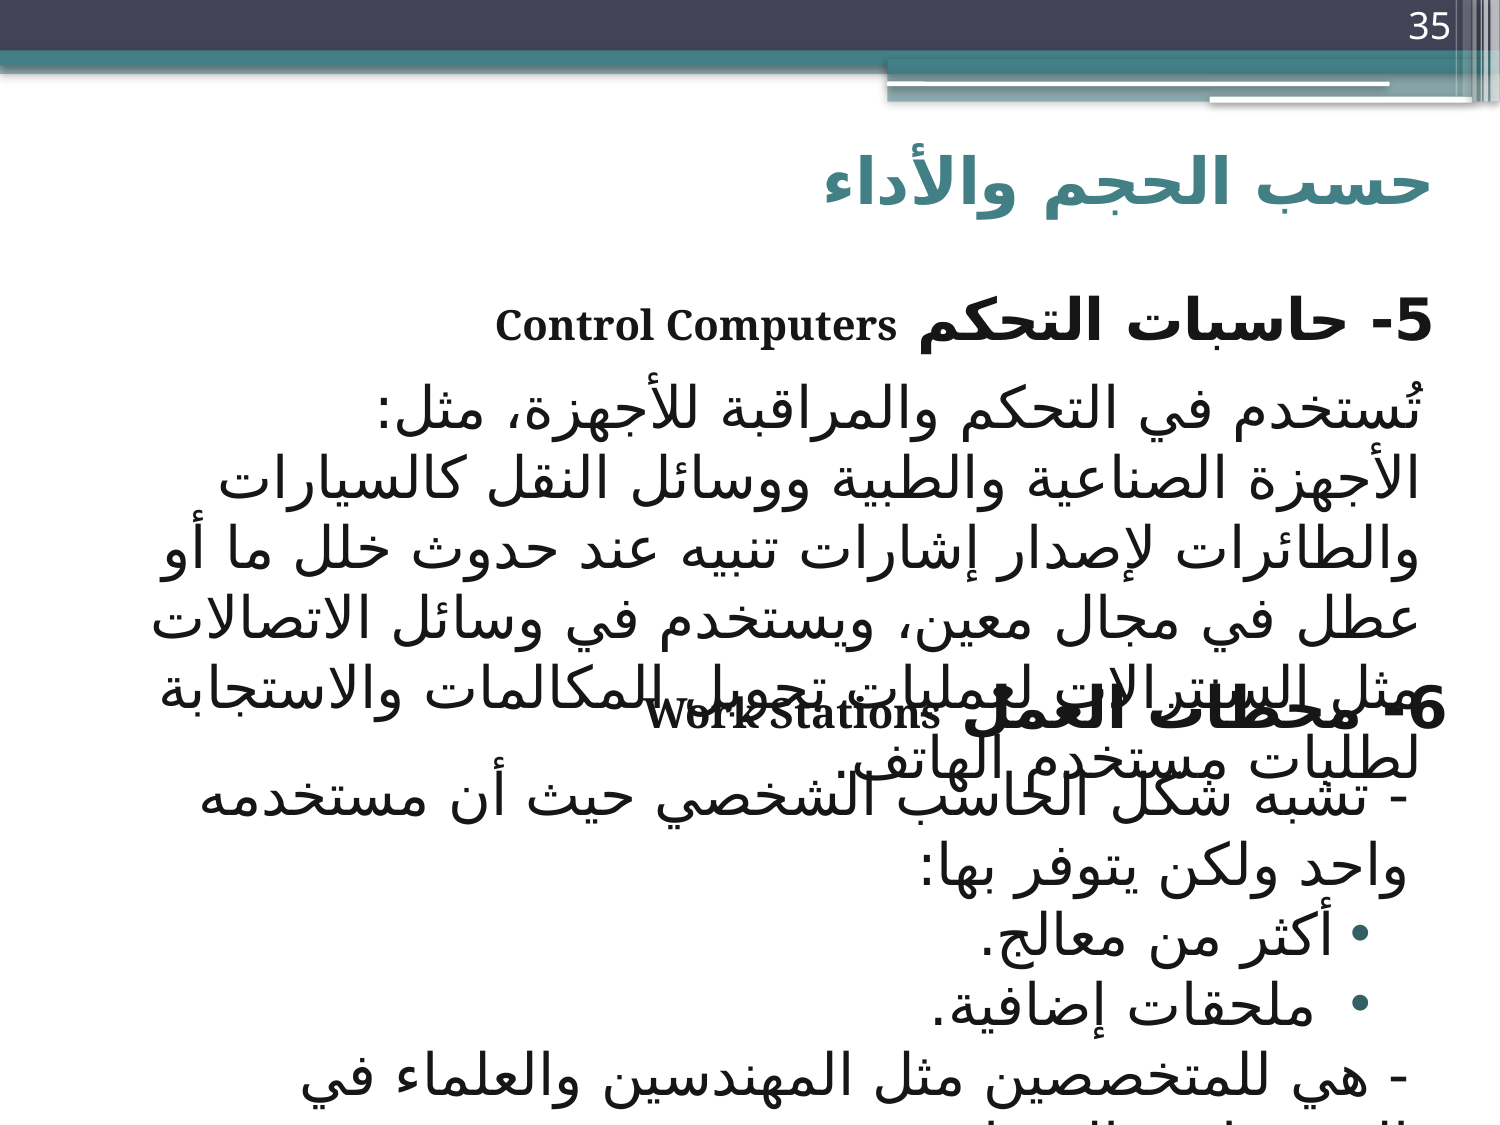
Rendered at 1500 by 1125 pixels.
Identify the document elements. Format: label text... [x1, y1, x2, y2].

slide_number 35 [1341, 0, 1466, 61]
text_box 6- محطات العمل Work Stations [437, 662, 1463, 750]
text_box حسب الحجم والأداء [99, 37, 1450, 225]
text_box - تشبه شكل الحاسب الشخصي حيث أن مستخدمه واحد ولكن يتوفر بها: أكثر من معالج. ملحقات إضافية. - هي للمتخصصين مثل المهندسين والعلماء في المختبرات والمصانع . [74, 750, 1425, 1000]
text_box 5- حاسبات التحكم Control Computers [425, 274, 1450, 363]
text_box تُستخدم في التحكم والمراقبة للأجهزة، مثل: الأجهزة الصناعية والطبية ووسائل النقل كالسيارات والطائرات لإصدار إشارات تنبيه عند حدوث خلل ما أو عطل في مجال معين، ويستخدم في وسائل الاتصالات مثل السنترالات لعمليات تحويل المكالمات والاستجابة لطلبات مستخدم الهاتف. [87, 362, 1438, 613]
